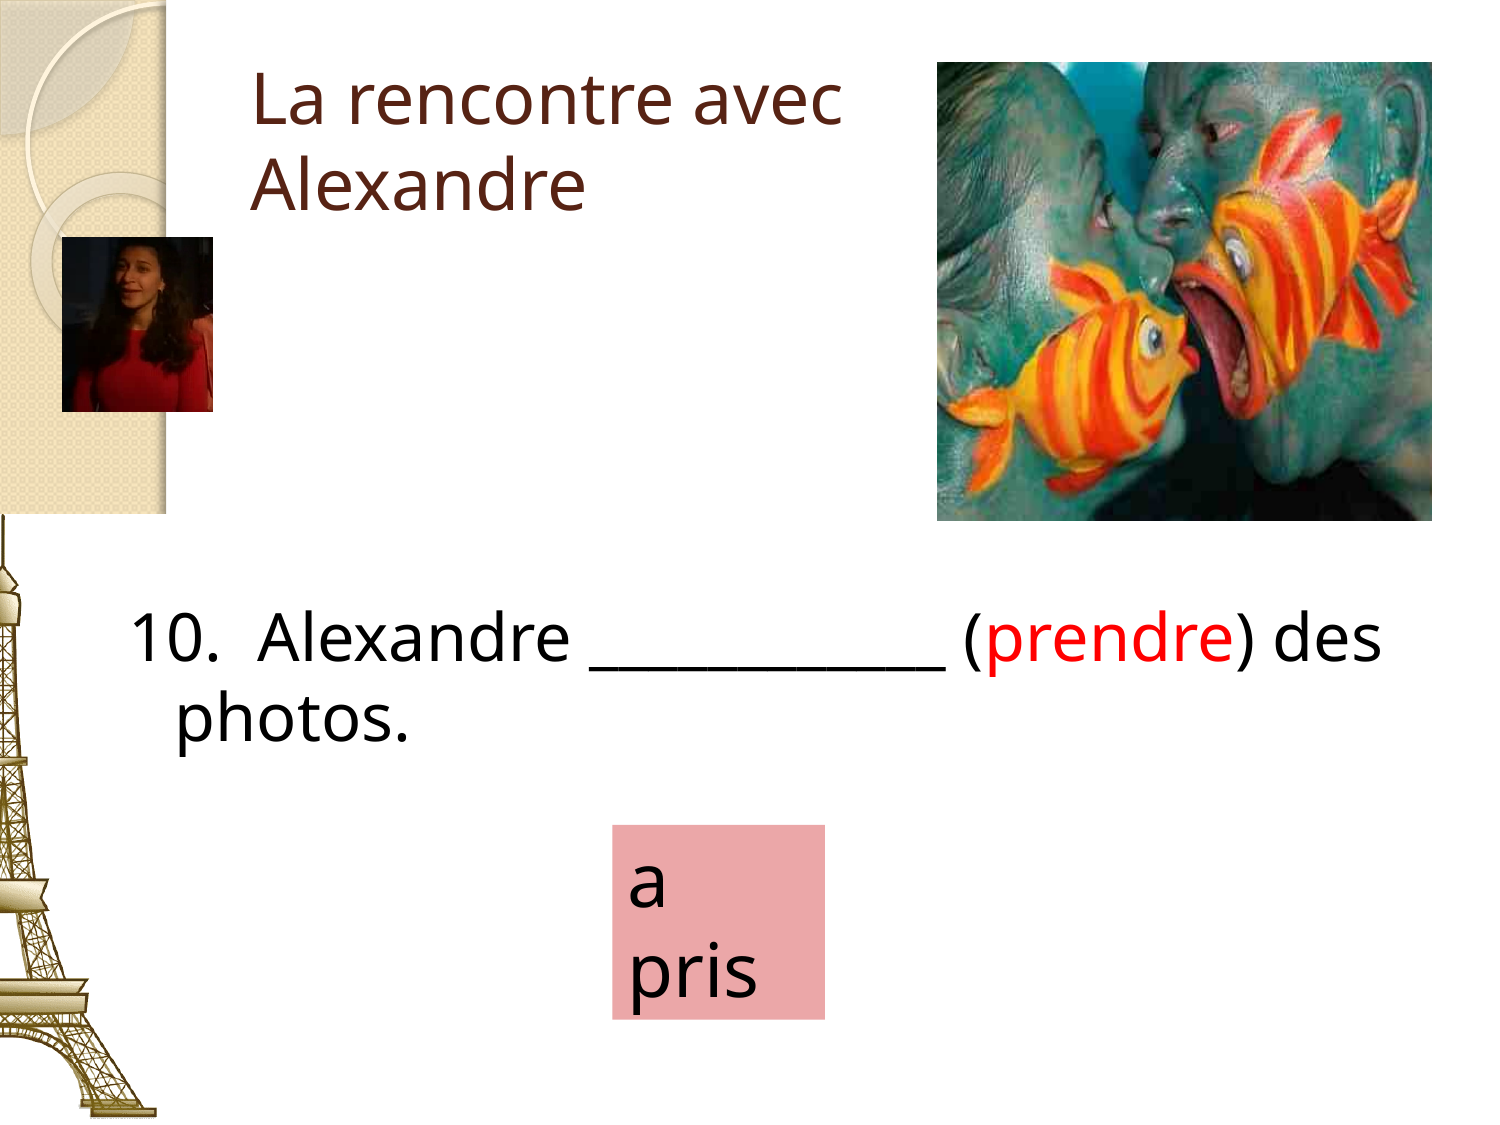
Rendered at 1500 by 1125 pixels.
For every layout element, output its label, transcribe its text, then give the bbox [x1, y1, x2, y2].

picture [937, 62, 1432, 521]
list 10. Alexandre ____________ (prendre) des photos. [99, 587, 1425, 813]
picture [0, 514, 167, 1125]
text_box a pris [612, 824, 825, 1020]
title La rencontre avec Alexandre [235, 45, 1100, 233]
picture [62, 237, 213, 412]
